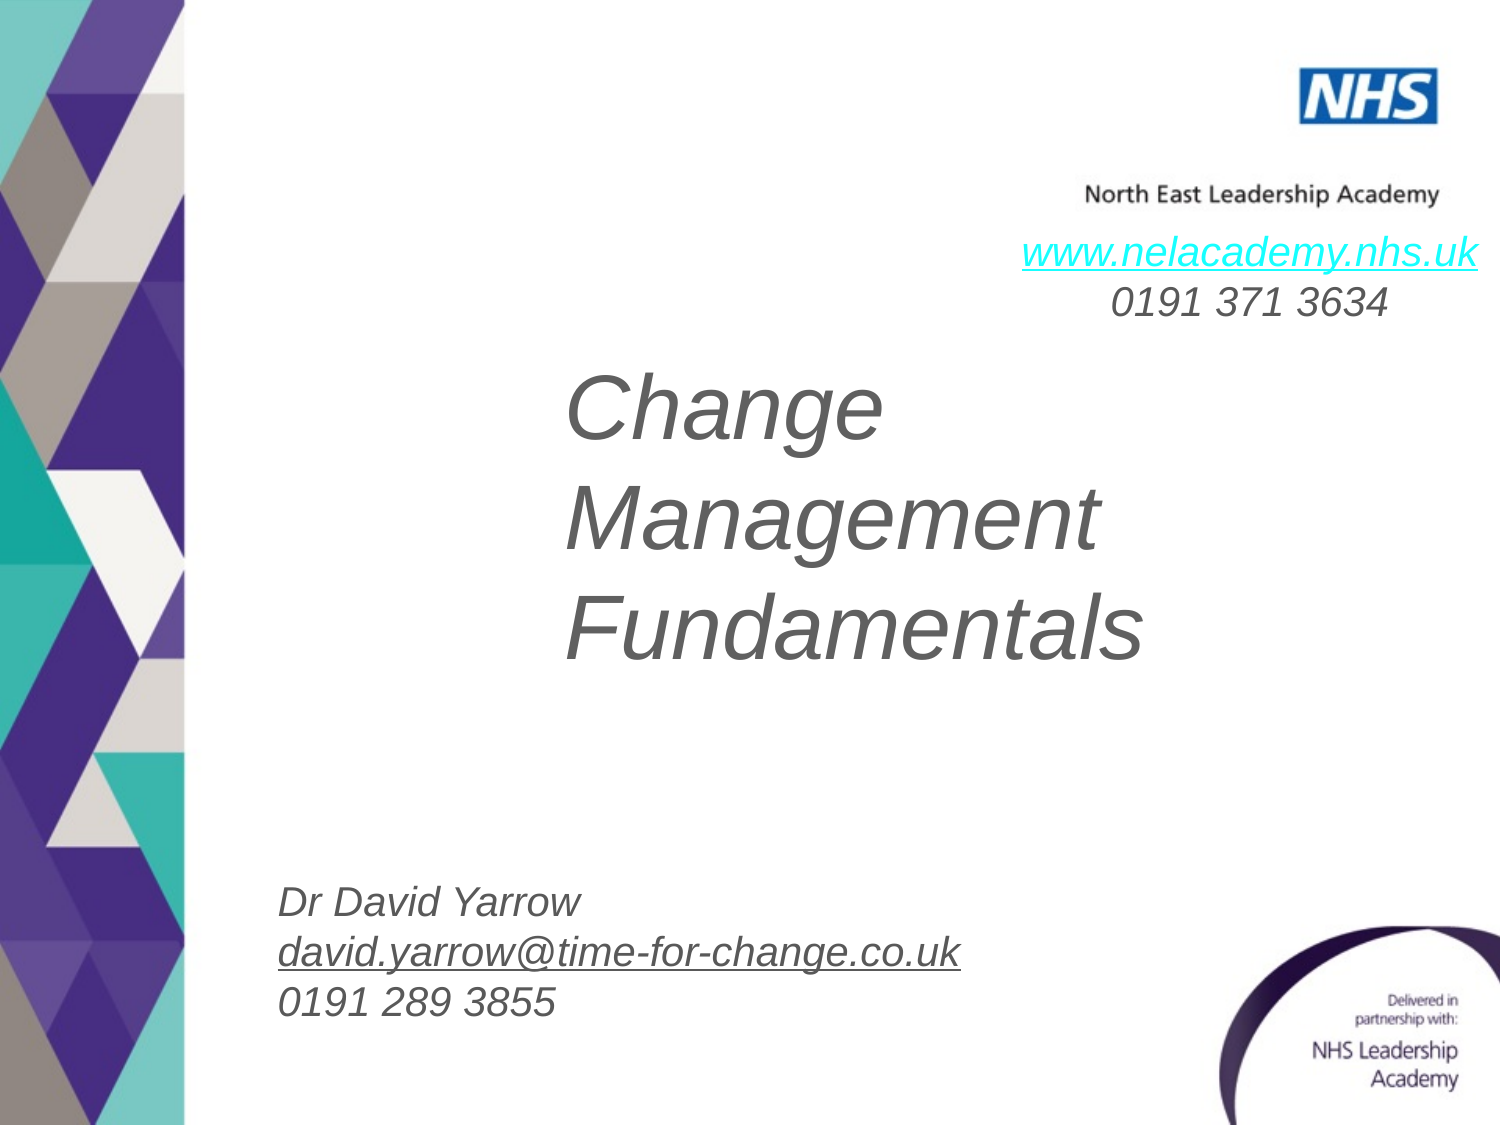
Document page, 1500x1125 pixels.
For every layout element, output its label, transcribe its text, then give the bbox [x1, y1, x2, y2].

text_box Dr David Yarrow david.yarrow@time-for-change.co.uk 0191 289 3855 [262, 812, 1113, 1088]
text_box Change Management Fundamentals [549, 375, 1300, 650]
picture [0, 0, 1500, 1125]
text_box www.nelacademy.nhs.uk 0191 371 3634 [987, 137, 1500, 413]
